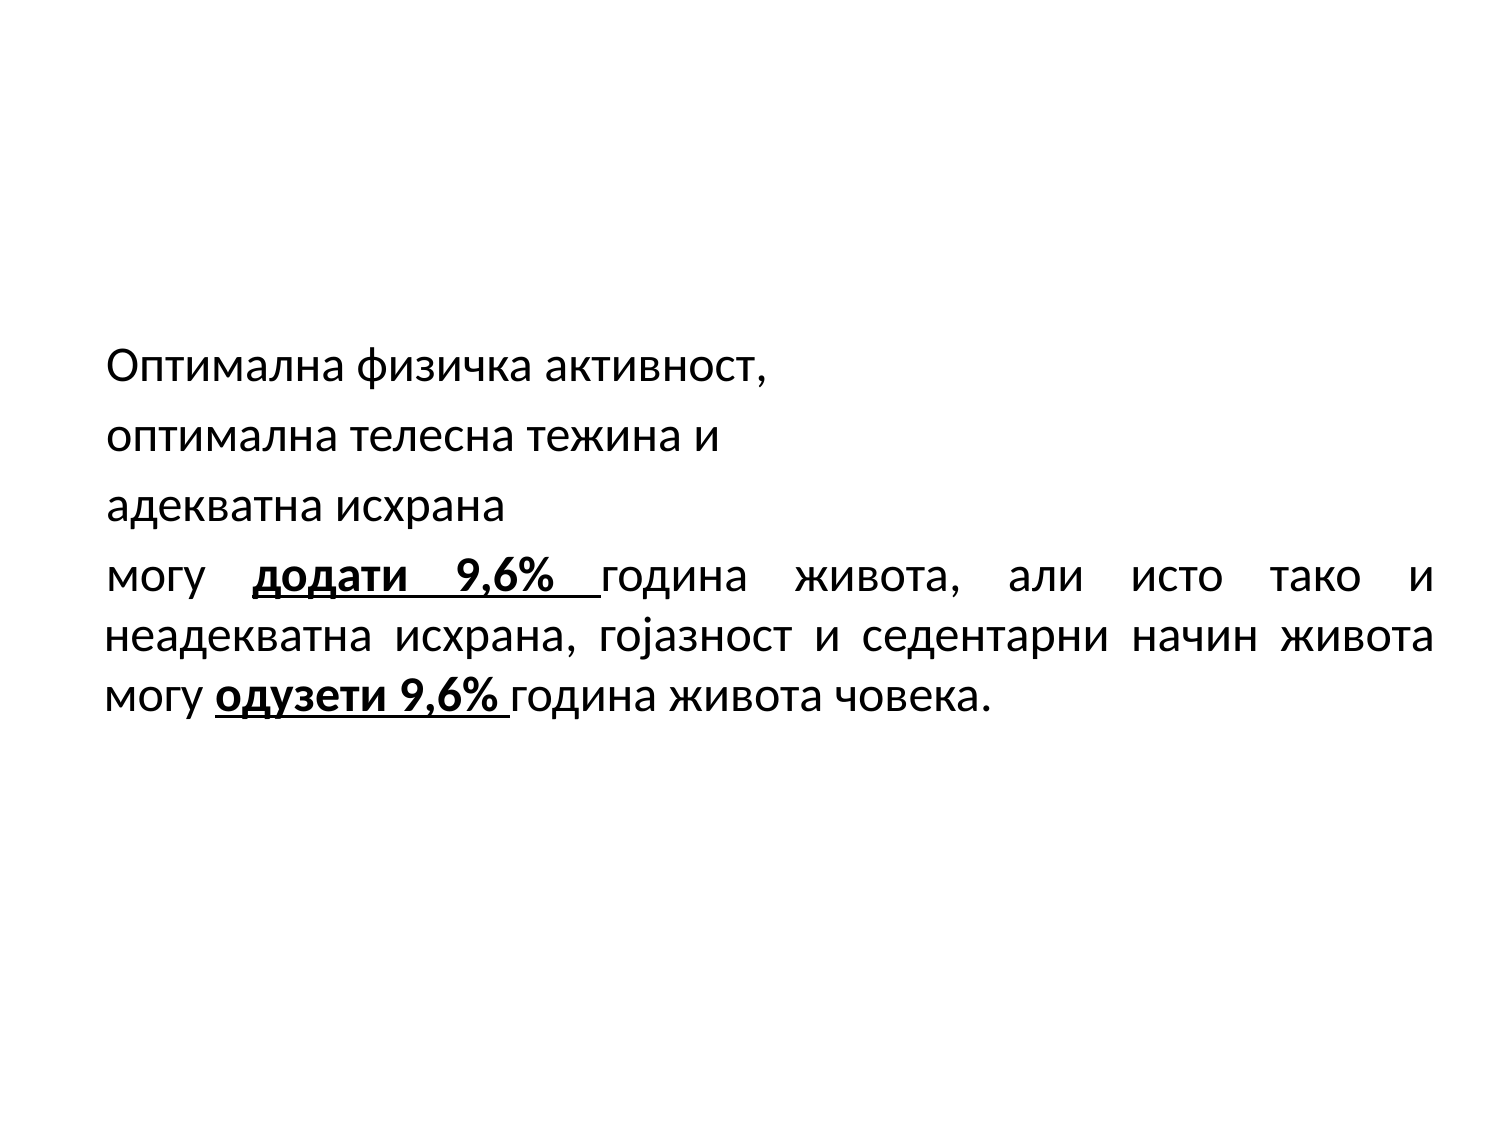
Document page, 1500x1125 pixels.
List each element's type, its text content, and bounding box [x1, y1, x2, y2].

list Oптимална физичка активност, оптимална телесна тежина и адекватна исхрана могу додати 9,6% година живота, али исто тако и неадекватна исхрана, гојазност и седентарни начин живота могу одузети 9,6% година живота човека. [32, 184, 1450, 1094]
